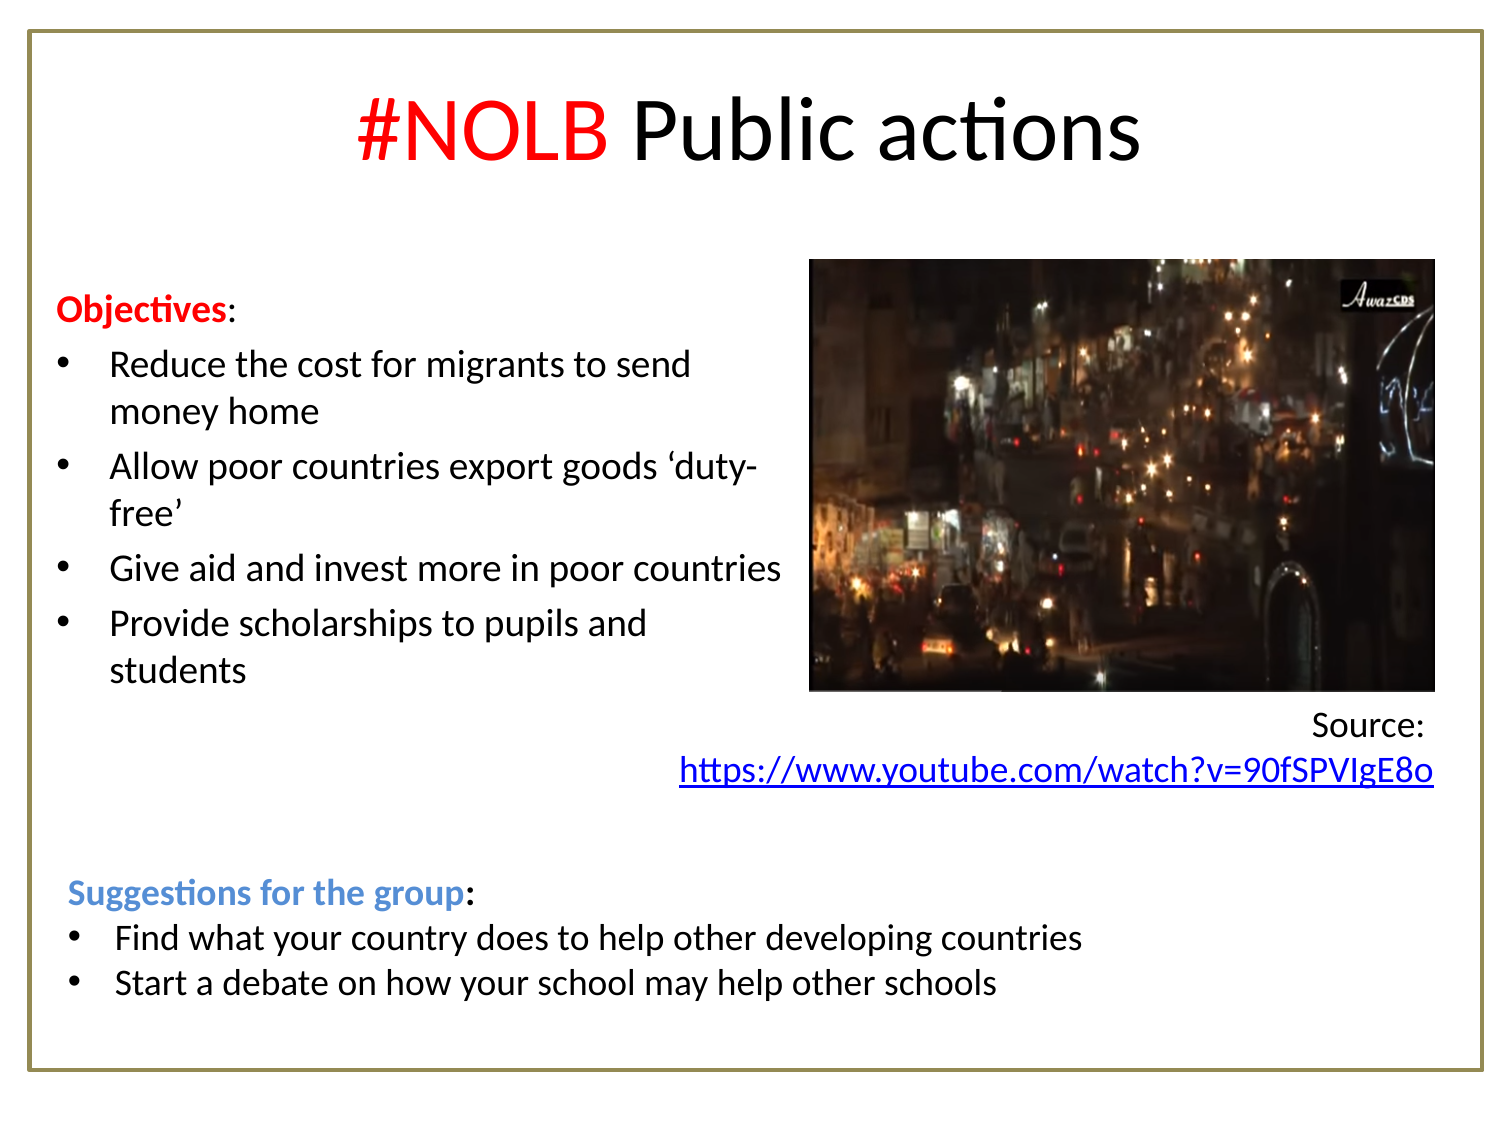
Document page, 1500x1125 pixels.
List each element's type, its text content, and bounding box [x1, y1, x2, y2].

text_box Suggestions for the group: Find what your country does to help other developing countries Start a debate on how your school may help other schools [53, 860, 1444, 1011]
text_box Source: https://www.youtube.com/watch?v=90fSPVIgE8o [525, 692, 1449, 798]
picture [808, 259, 1435, 692]
list Objectives: Reduce the cost for migrants to send money home Allow poor countries export goods ‘duty-free’ Give aid and invest more in poor countries Provide scholarships to pupils and students [41, 275, 798, 706]
text_box Suggestions for the group: a picture to make it into something eye-catching? Think of an issue which the group has a good understanding of, and set up a peer education programme with other groups, or pupils from the local school. Could you talk about human rights to a group of young people, or run an activity from Chapter 2 [27, 29, 1484, 1072]
text_box #NOLB Public actions [74, 29, 1425, 218]
